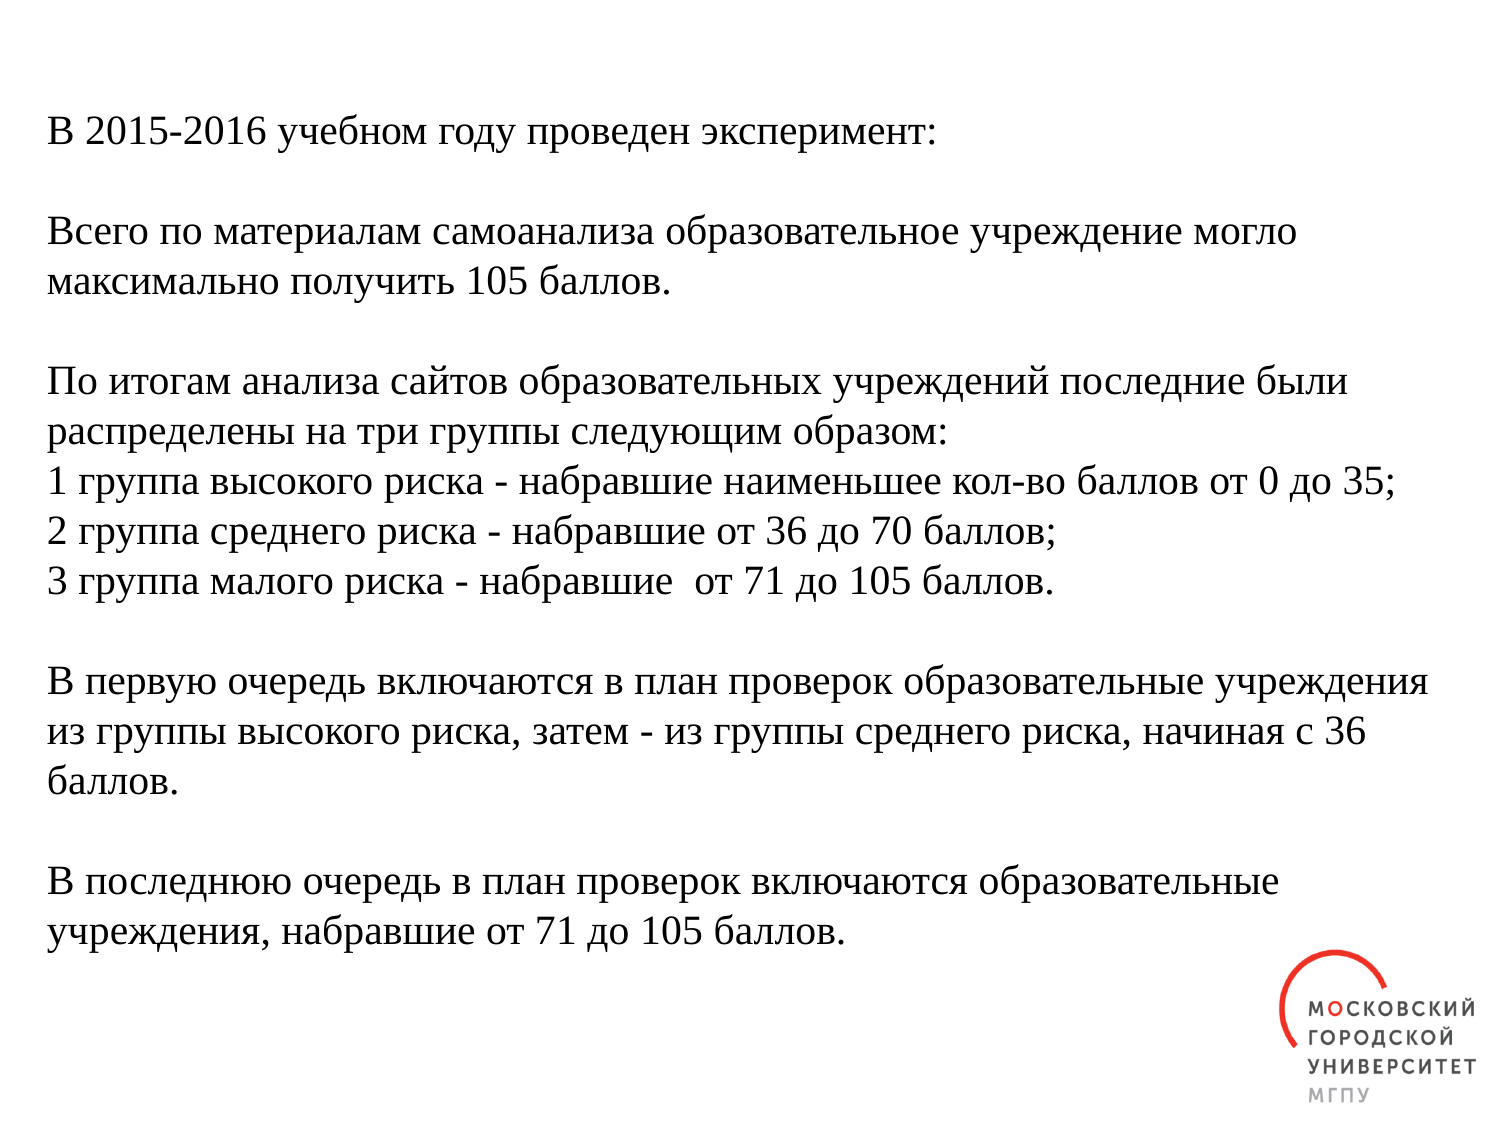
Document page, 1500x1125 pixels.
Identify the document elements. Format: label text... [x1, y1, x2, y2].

picture [1273, 946, 1500, 1125]
text_box В 2015-2016 учебном году проведен эксперимент: Всего по материалам самоанализа образовательное учреждение могло максимально получить 105 баллов. По итогам анализа сайтов образовательных учреждений последние были распределены на три группы следующим образом: 1 группа высокого риска - набравшие наименьшее кол-во баллов от 0 до 35; 2 группа среднего риска - набравшие от 36 до 70 баллов; 3 группа малого риска - набравшие от 71 до 105 баллов. В первую очередь включаются в план проверок образовательные учреждения из группы высокого риска, затем - из группы среднего риска, начиная с 36 баллов. В последнюю очередь в план проверок включаются образовательные учреждения, набравшие от 71 до 105 баллов. [32, 139, 1467, 1057]
